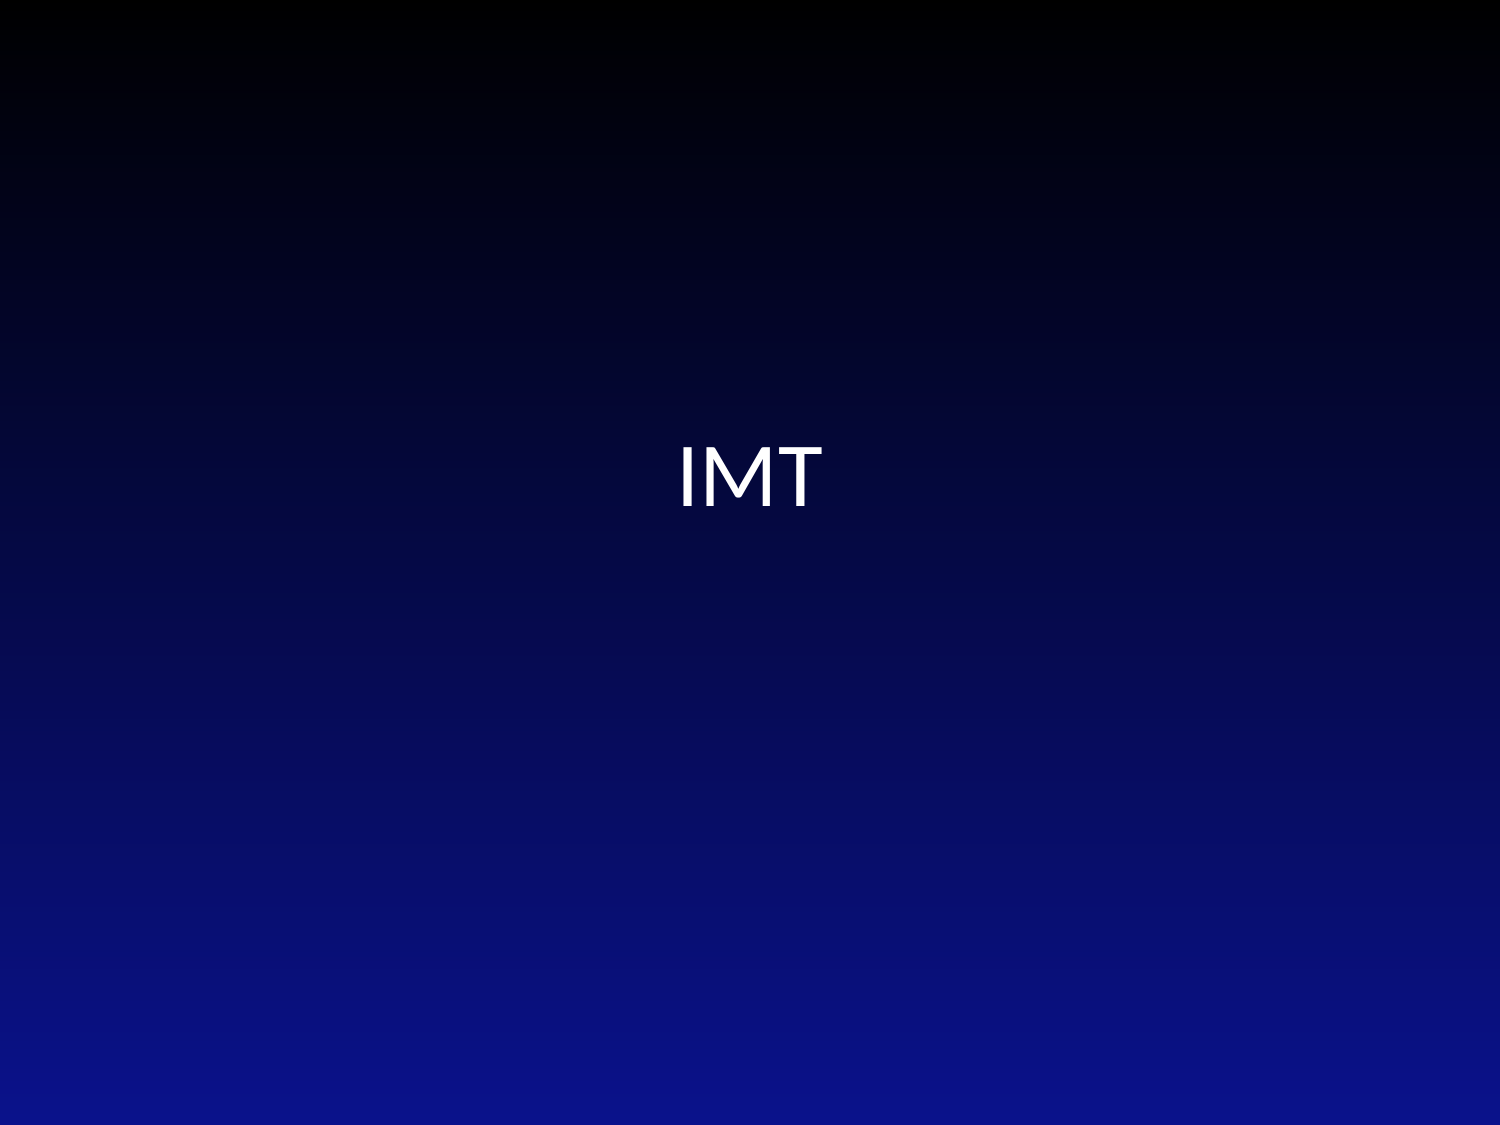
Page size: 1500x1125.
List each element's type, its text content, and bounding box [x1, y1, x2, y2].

title IMT [112, 349, 1388, 591]
